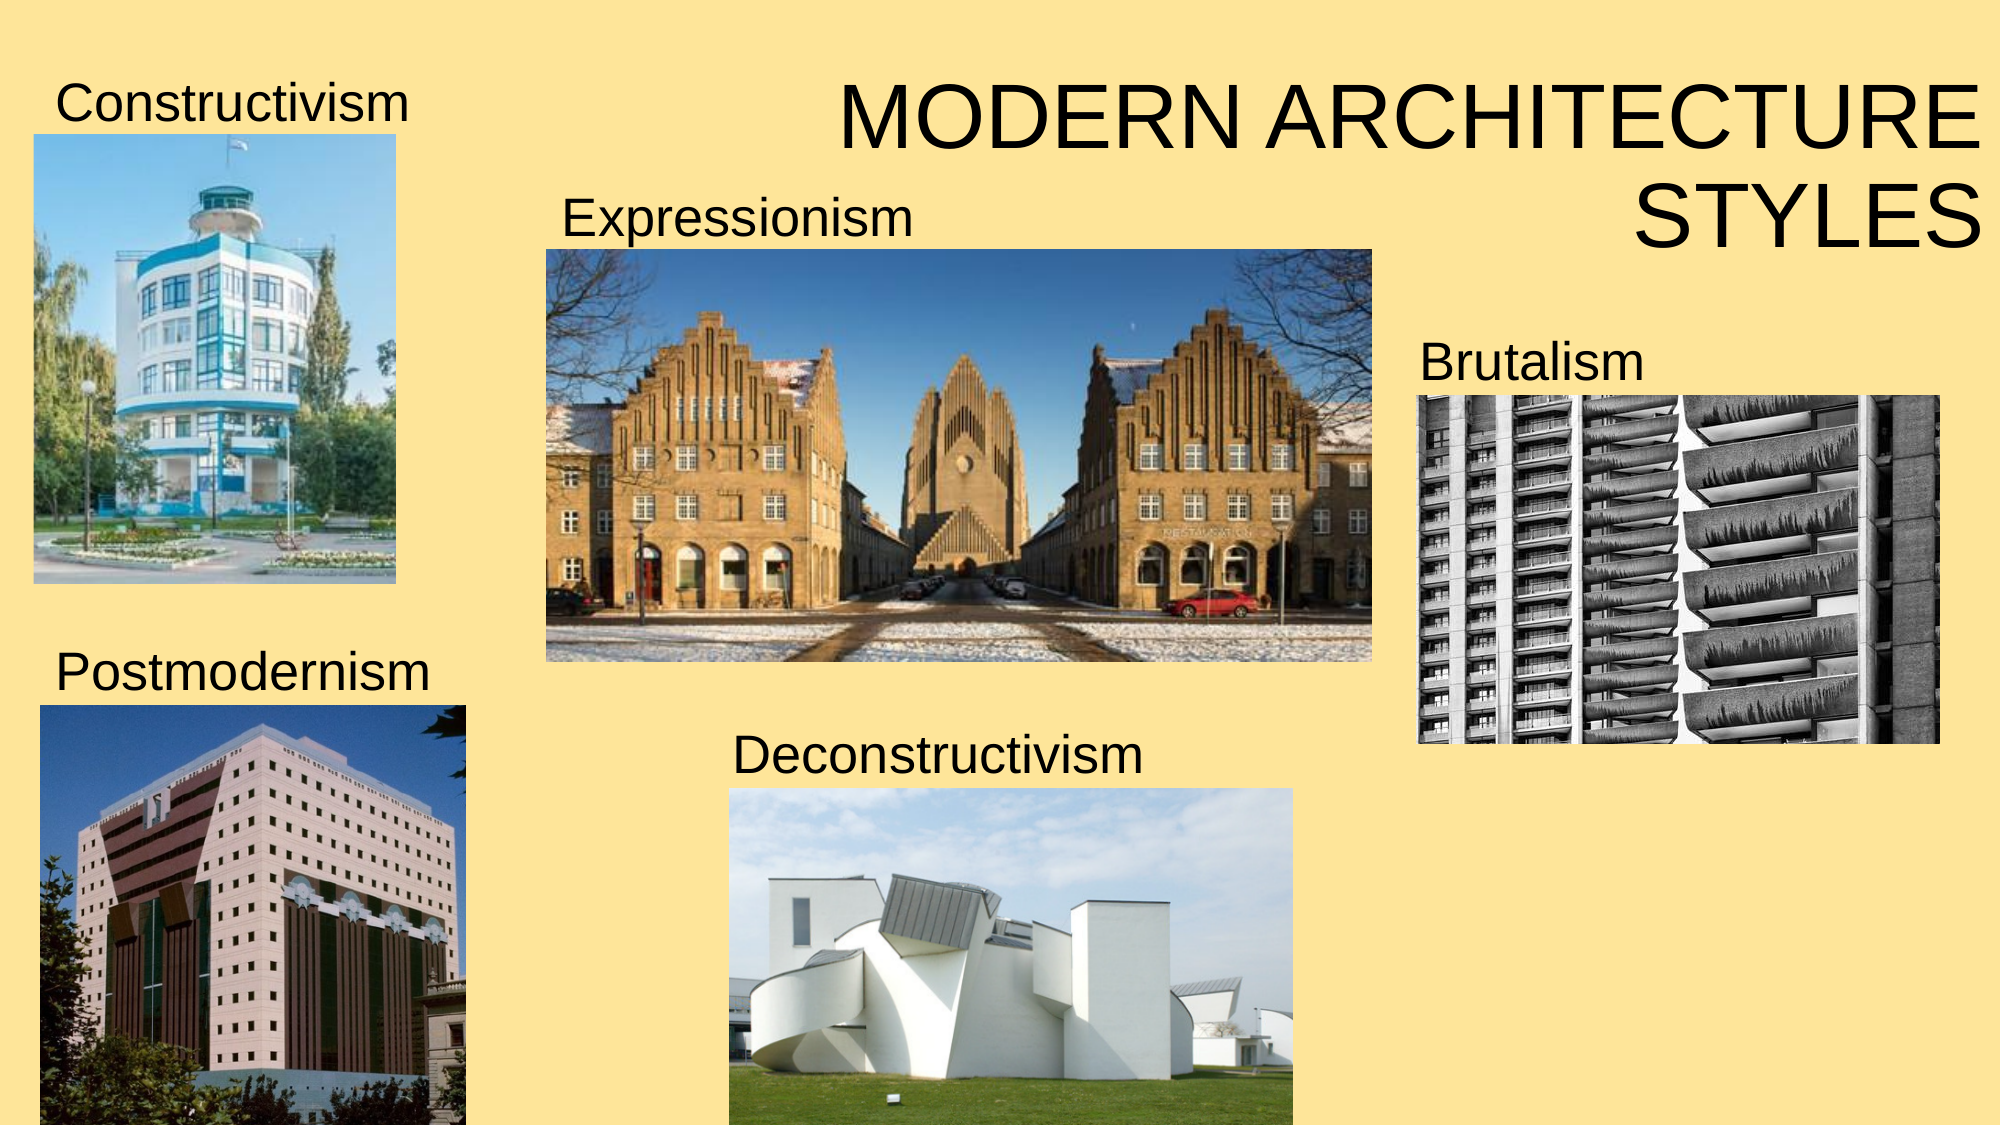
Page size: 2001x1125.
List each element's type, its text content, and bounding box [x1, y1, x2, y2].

text_box Constructivism [40, 59, 436, 215]
picture [729, 788, 1293, 1125]
text_box Deconstructivism [717, 711, 1190, 866]
picture [1416, 395, 1940, 745]
picture [33, 134, 396, 584]
picture [40, 705, 466, 1125]
title MODERN ARCHITECTURE STYLES [809, 59, 2000, 278]
text_box Postmodernism [40, 628, 453, 704]
text_box Expressionism [546, 175, 943, 248]
text_box Brutalism [1404, 318, 1800, 473]
picture [546, 249, 1372, 663]
